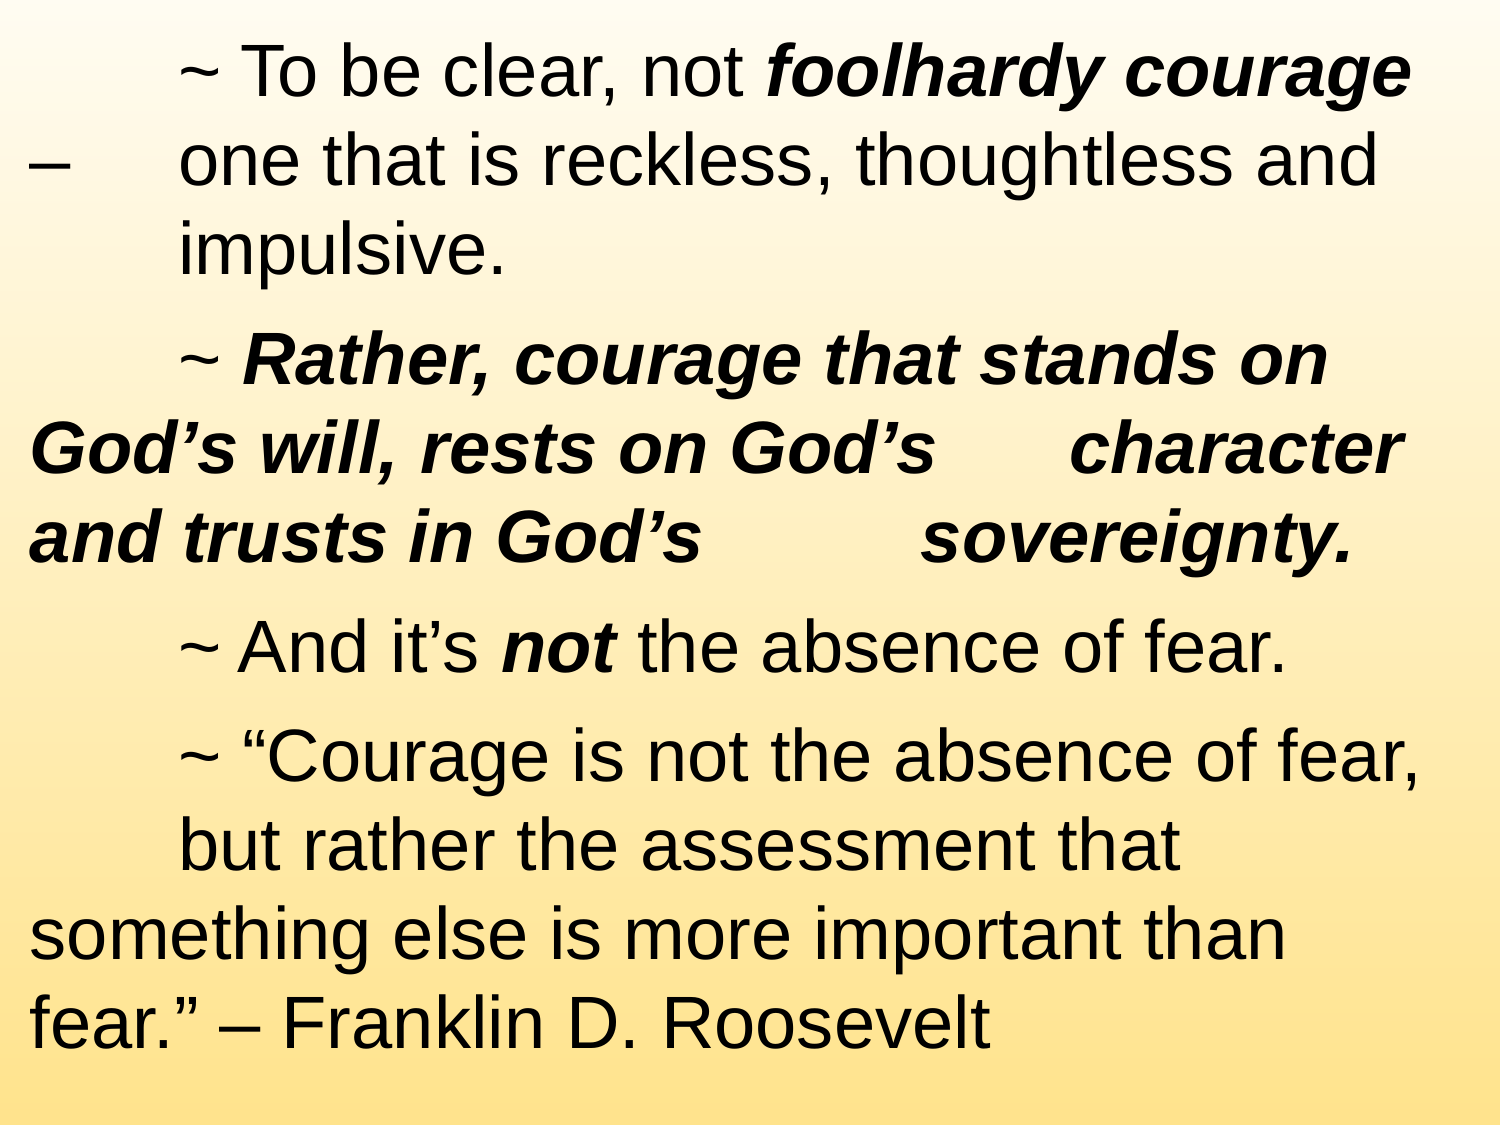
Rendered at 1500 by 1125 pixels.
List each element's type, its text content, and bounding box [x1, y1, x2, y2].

subtitle ~ To be clear, not foolhardy courage – one that is reckless, thoughtless and impulsive. ~ Rather, courage that stands on God’s will, rests on God’s character and trusts in God’s sovereignty. ~ And it’s not the absence of fear. ~ “Courage is not the absence of fear, but rather the assessment that something else is more important than fear.” – Franklin D. Roosevelt [14, 14, 1482, 1104]
